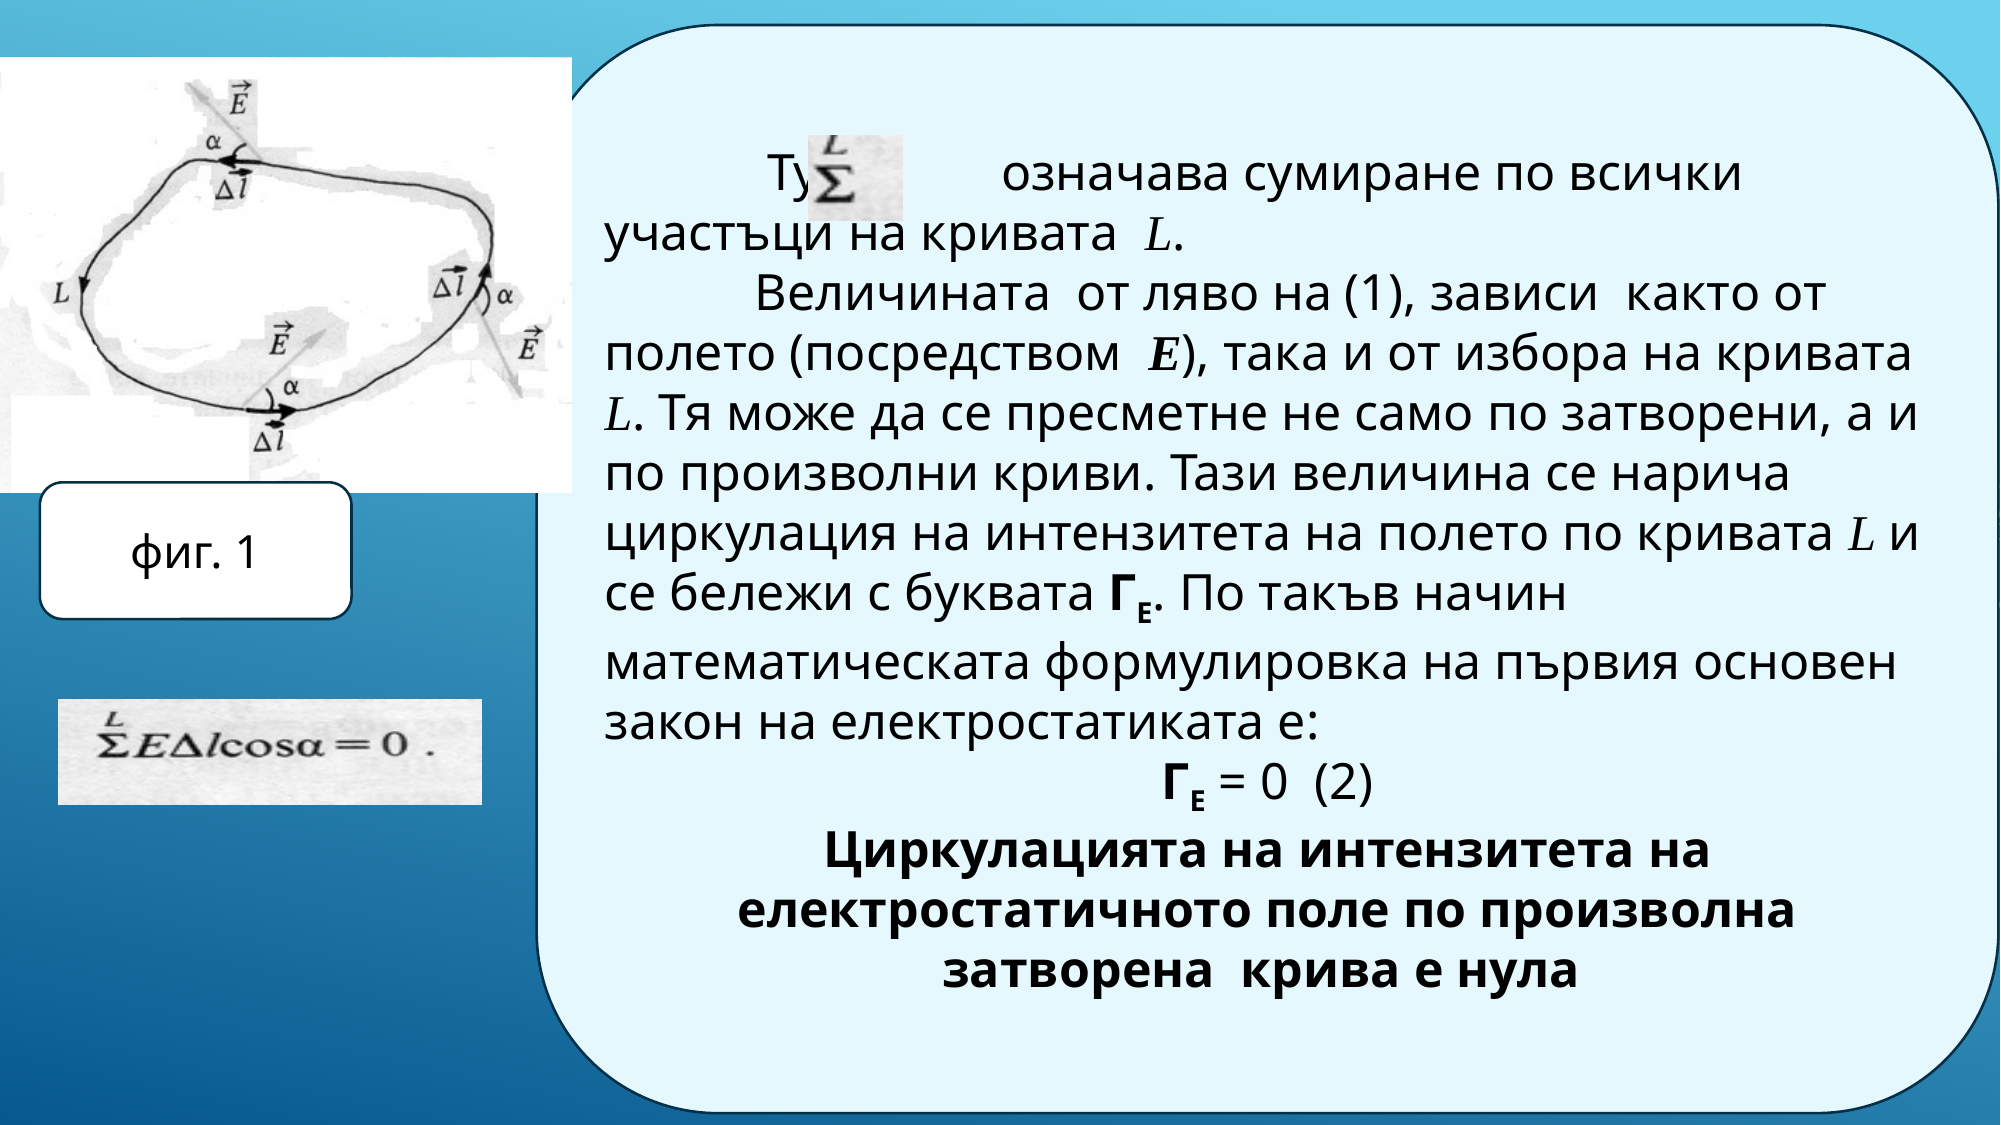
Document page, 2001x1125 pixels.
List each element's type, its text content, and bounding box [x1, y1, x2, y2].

text_box Тук означава сумиране по всички участъци на кривата L. Величината от ляво на (1), зависи както от полето (посредством E), така и от избора на кривата L. Тя може да се пресметне не само по затворени, а и по произволни криви. Тази величина се нарича циркулация на интензитета на полето по кривата L и се бележи с буквата ГE. По такъв начин математическата формулировка на първия основен закон на електростатиката е: ГE = 0 (2) Циркулацията на интензитета на електростатичното поле по произволна затворена крива е нула [535, 23, 2000, 1115]
picture [808, 135, 903, 221]
picture [47, 484, 345, 493]
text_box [58, 699, 479, 804]
picture [0, 57, 573, 493]
picture [58, 699, 482, 805]
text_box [808, 134, 900, 219]
text_box фиг. 1 [38, 493, 353, 621]
